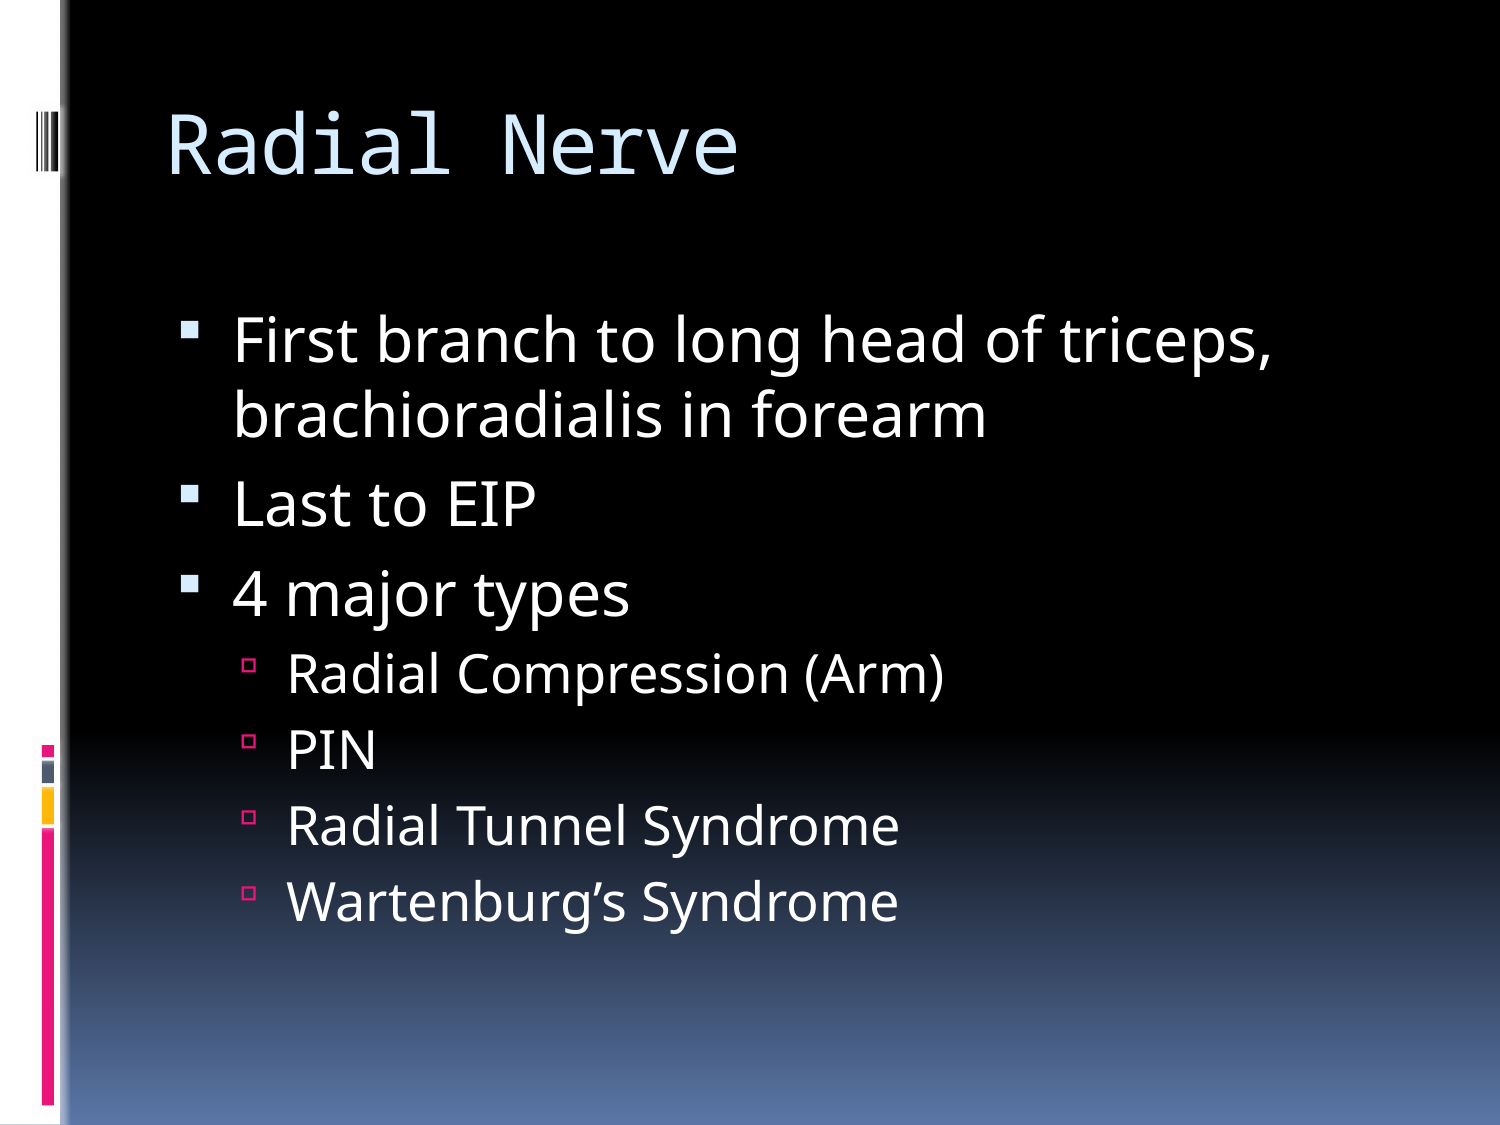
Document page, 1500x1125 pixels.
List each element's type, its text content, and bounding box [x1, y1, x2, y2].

title Radial Nerve [150, 83, 1425, 234]
list First branch to long head of triceps, brachioradialis in forearm Last to EIP 4 major types Radial Compression (Arm) PIN Radial Tunnel Syndrome Wartenburg’s Syndrome [150, 292, 1425, 1043]
